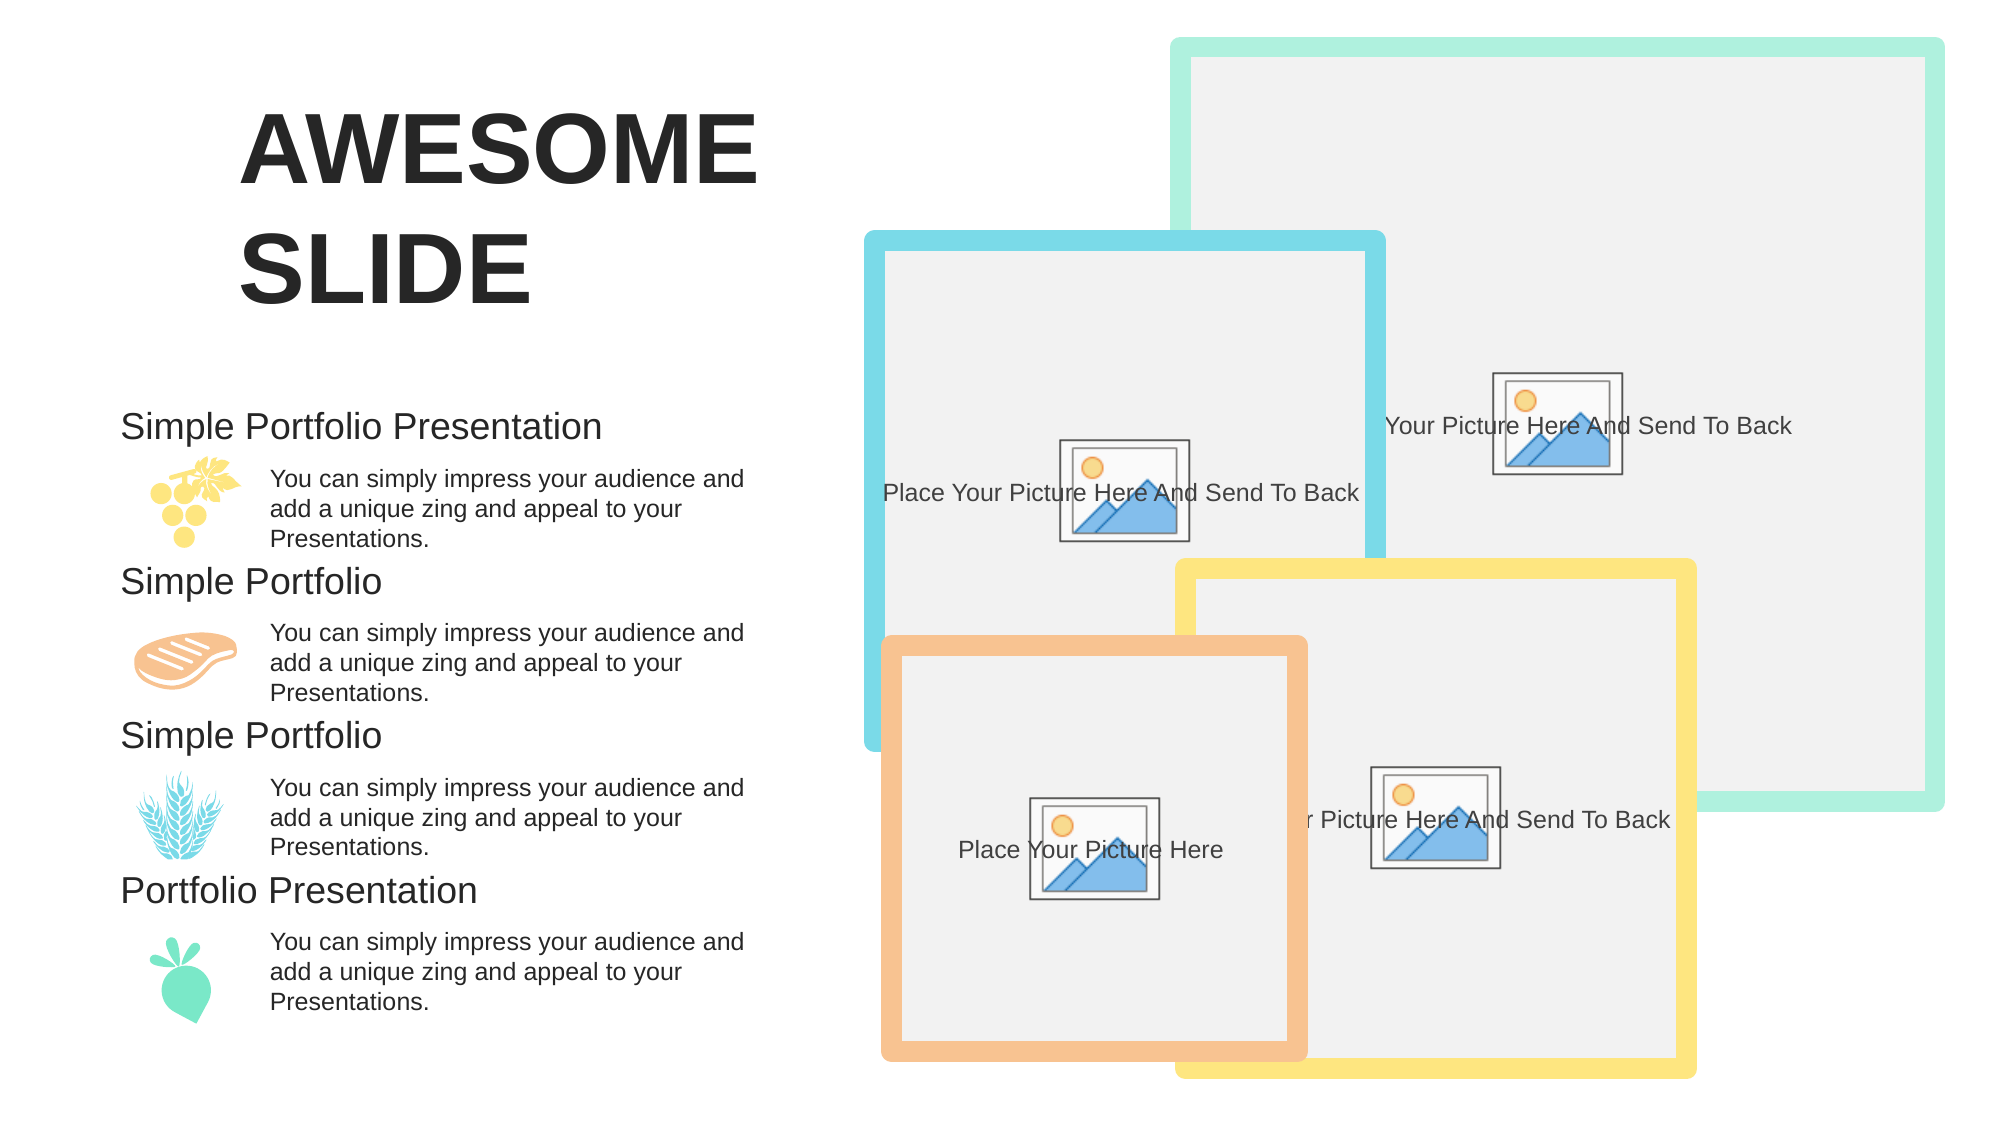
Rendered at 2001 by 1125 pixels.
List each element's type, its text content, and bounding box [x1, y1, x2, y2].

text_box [105, 403, 797, 561]
text_box AWESOME SLIDE [223, 75, 809, 331]
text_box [105, 561, 797, 715]
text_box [153, 935, 210, 1016]
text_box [105, 870, 797, 1024]
picture [885, 57, 1925, 1059]
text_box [150, 456, 239, 548]
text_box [105, 715, 797, 870]
